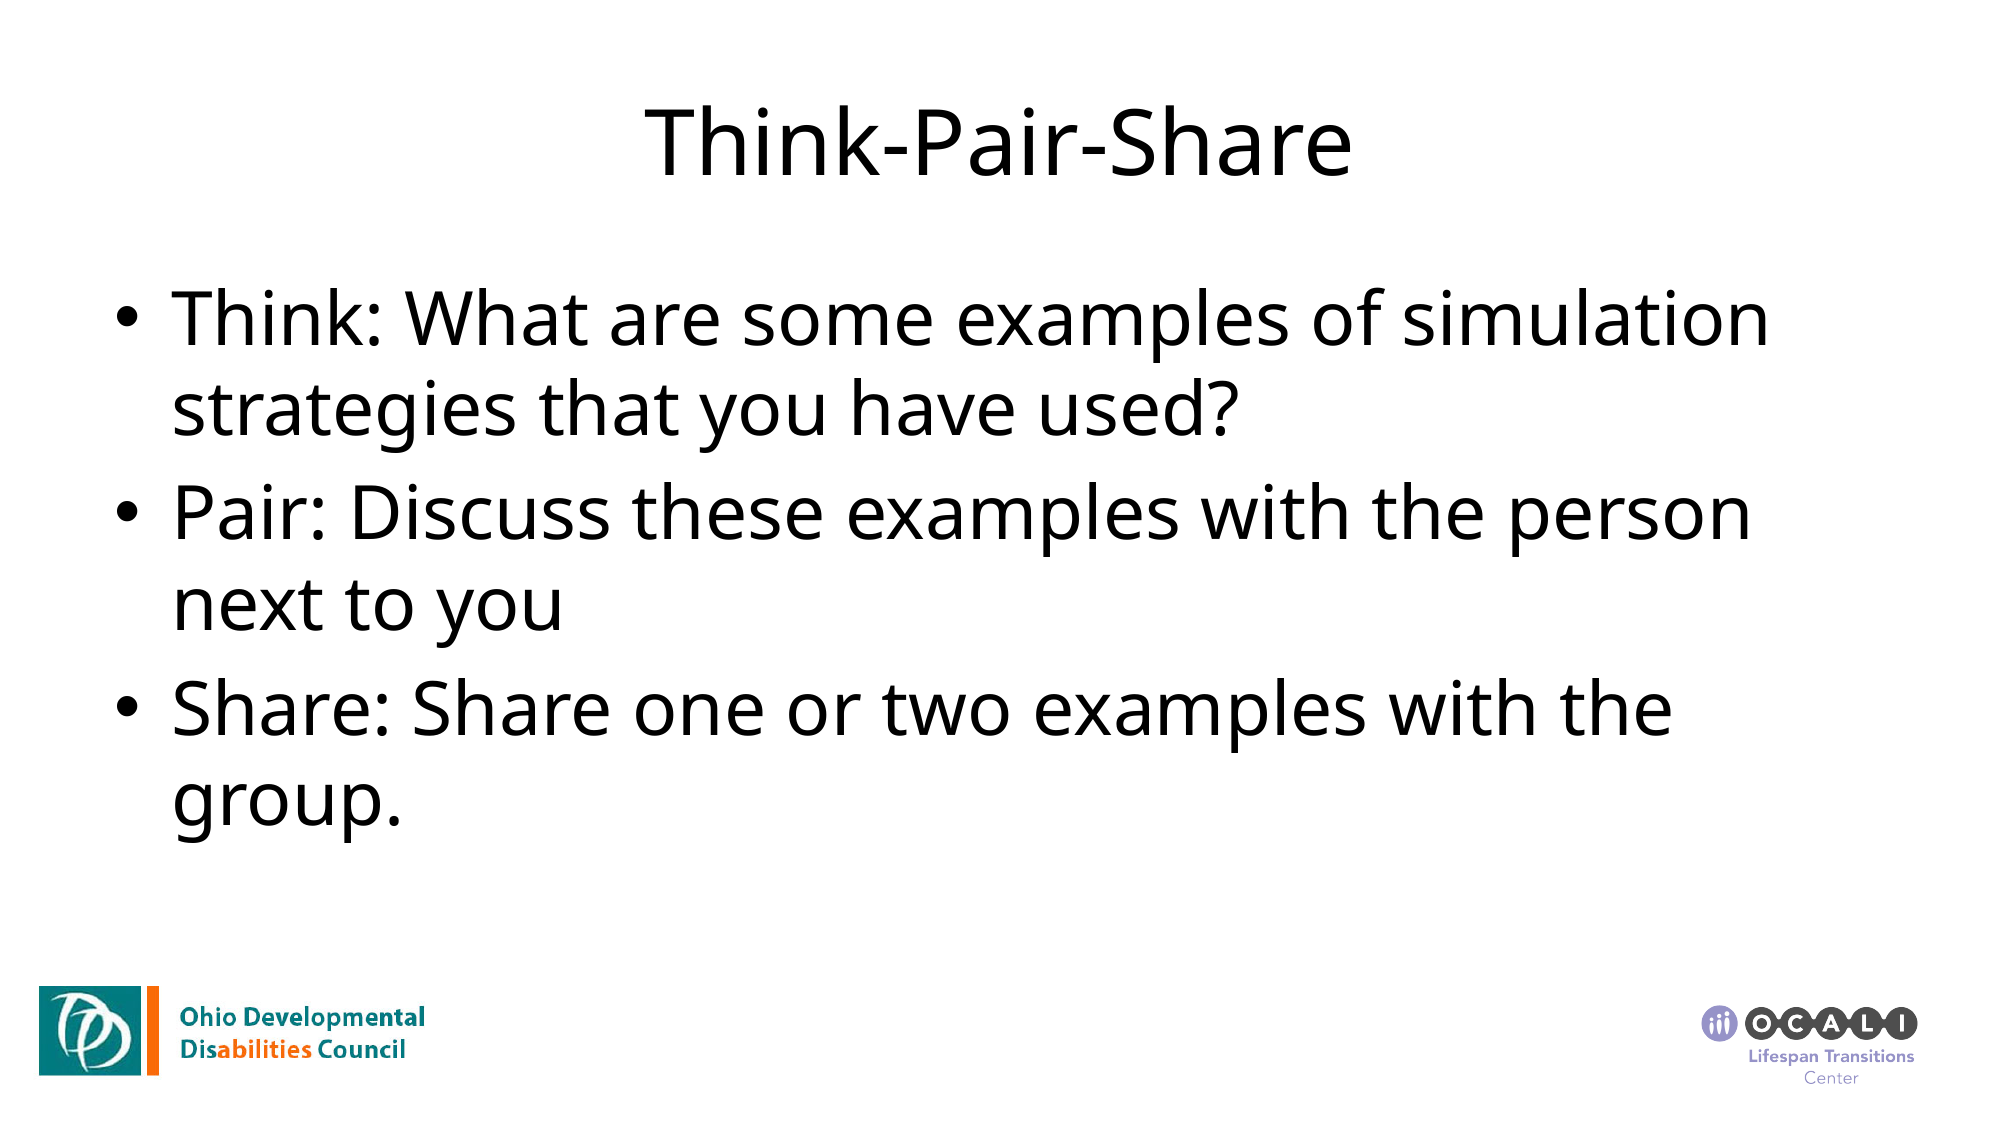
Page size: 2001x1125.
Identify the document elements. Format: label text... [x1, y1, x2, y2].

list Think: What are some examples of simulation strategies that you have used? Pair: Discuss these examples with the person next to you Share: Share one or two examples with the group. [99, 262, 1900, 1005]
picture [1697, 1001, 1923, 1088]
picture [26, 986, 471, 1085]
title Think-Pair-Share [99, 45, 1900, 233]
